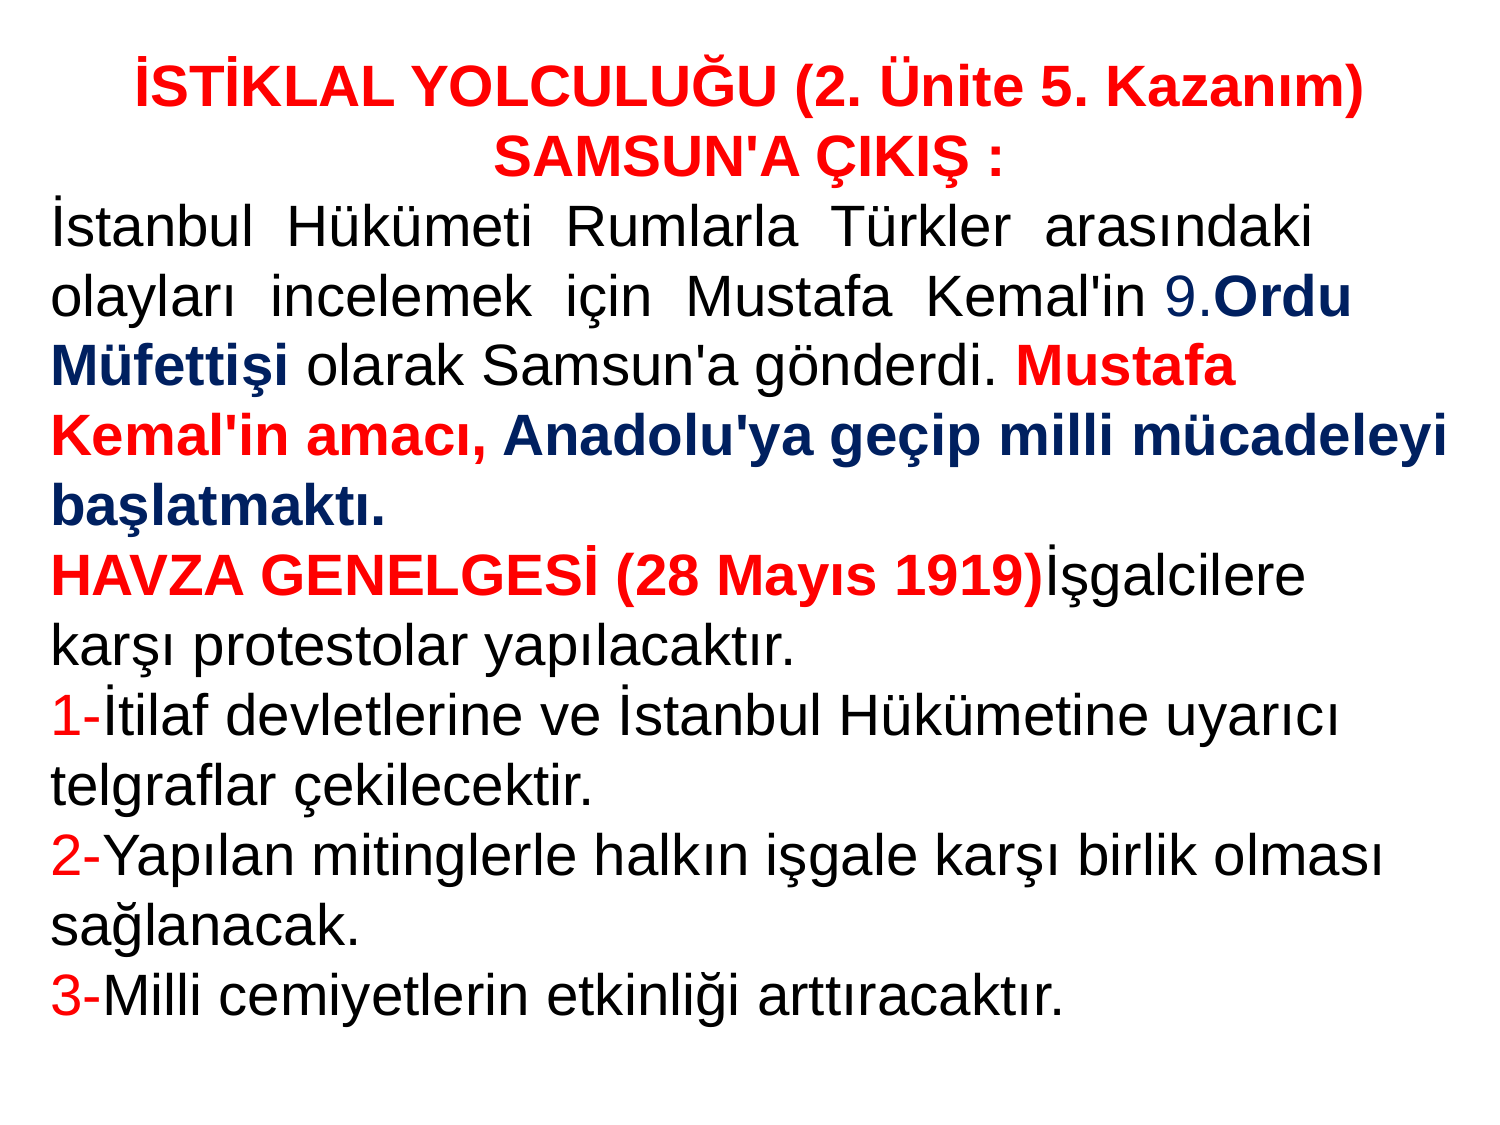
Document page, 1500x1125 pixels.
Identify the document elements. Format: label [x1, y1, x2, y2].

text_box [35, 40, 1465, 1035]
